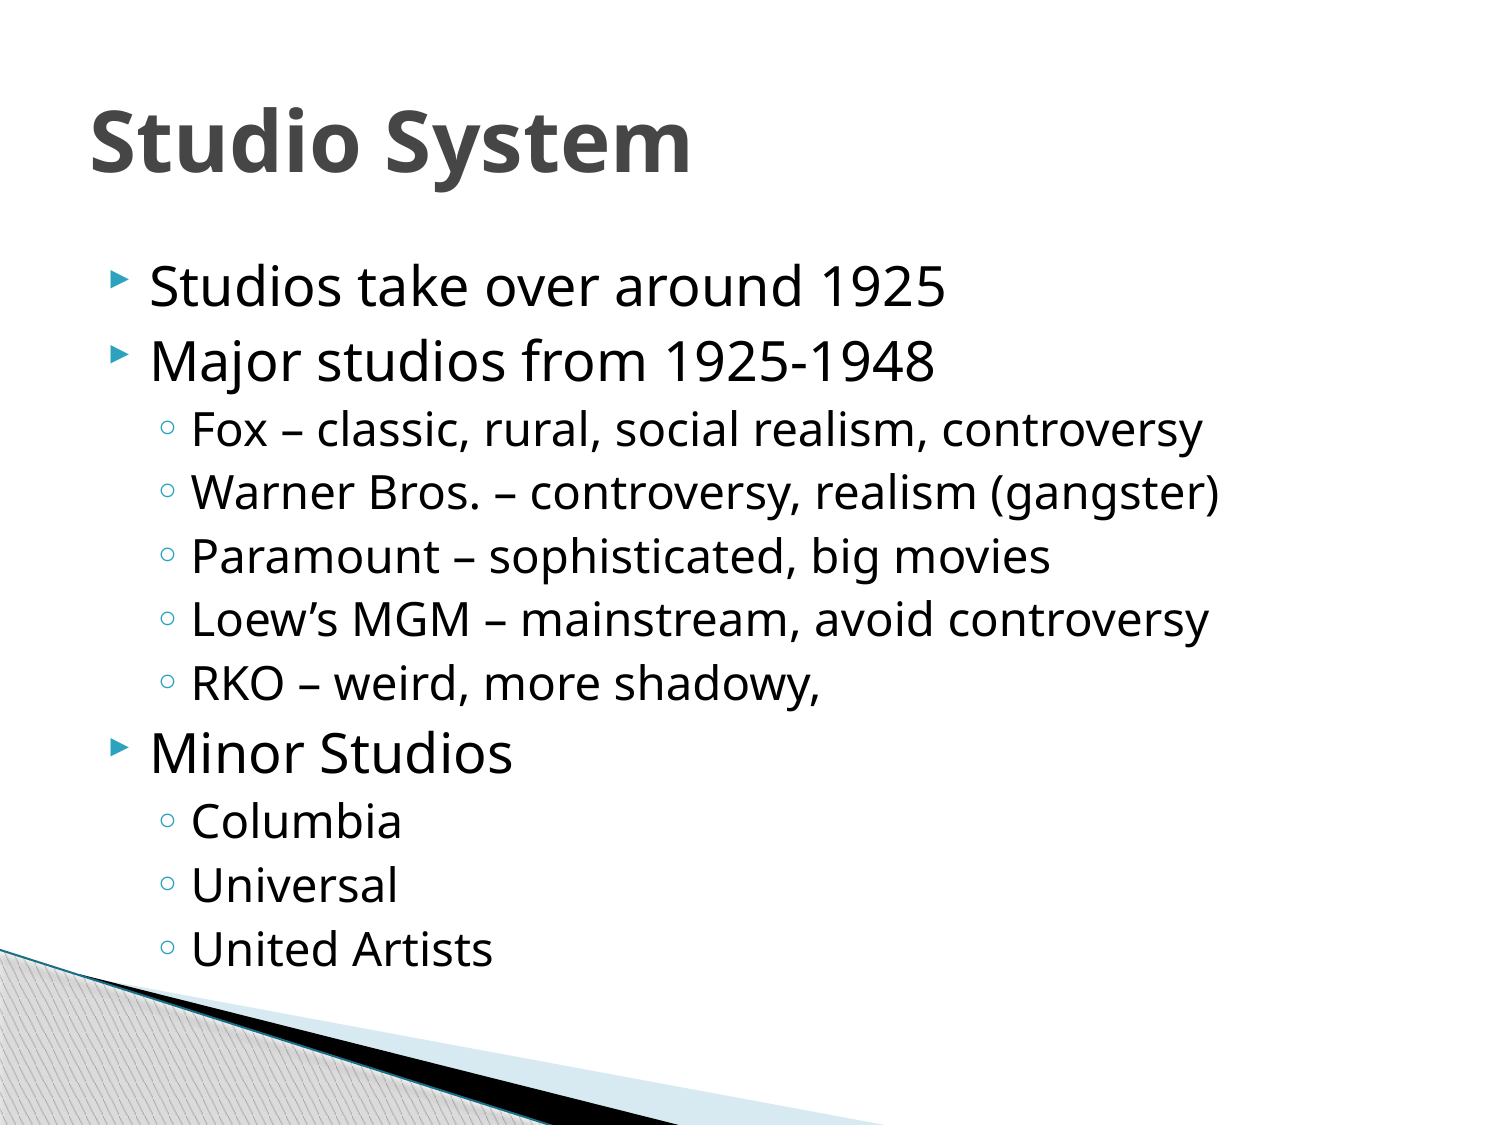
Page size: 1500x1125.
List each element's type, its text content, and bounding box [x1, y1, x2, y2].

list Studios take over around 1925 Major studios from 1925-1948 Fox – classic, rural, social realism, controversy Warner Bros. – controversy, realism (gangster) Paramount – sophisticated, big movies Loew’s MGM – mainstream, avoid controversy RKO – weird, more shadowy, Minor Studios Columbia Universal United Artists [75, 243, 1425, 986]
title Studio System [75, 45, 1425, 233]
